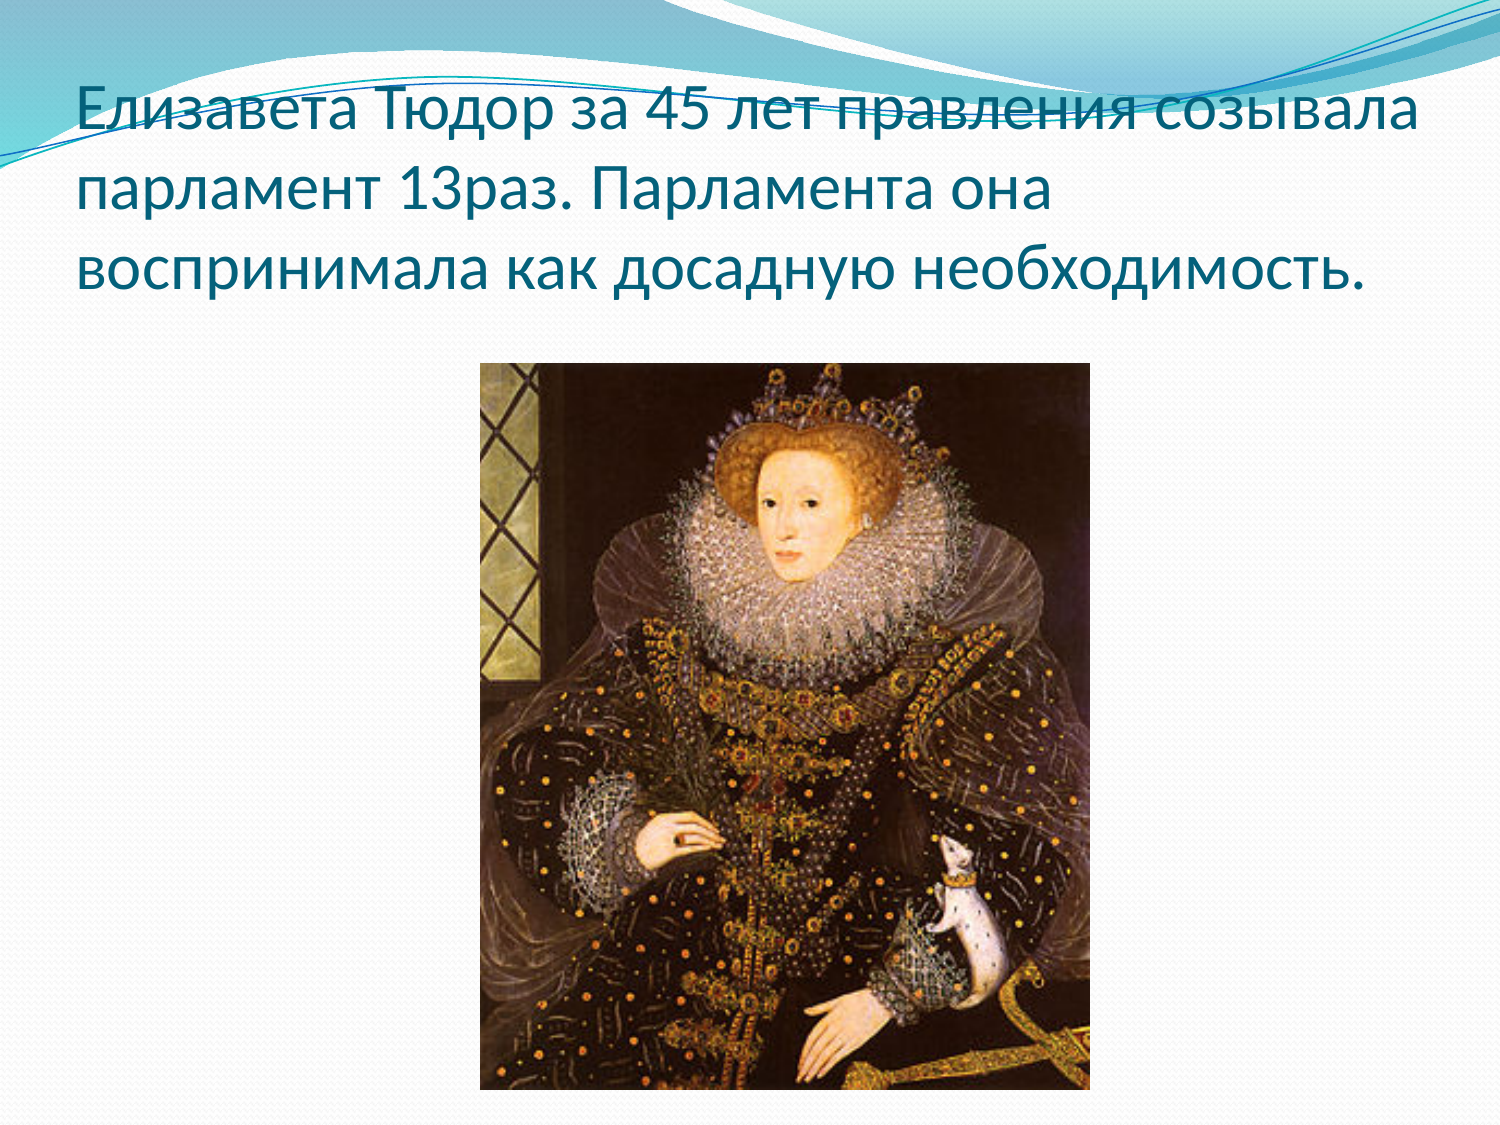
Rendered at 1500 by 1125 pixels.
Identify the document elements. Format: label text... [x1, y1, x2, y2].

title Елизавета Тюдор за 45 лет правления созывала парламент 13раз. Парламента она воспринимала как досадную необходимость. [75, 23, 1425, 303]
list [480, 363, 1091, 1091]
